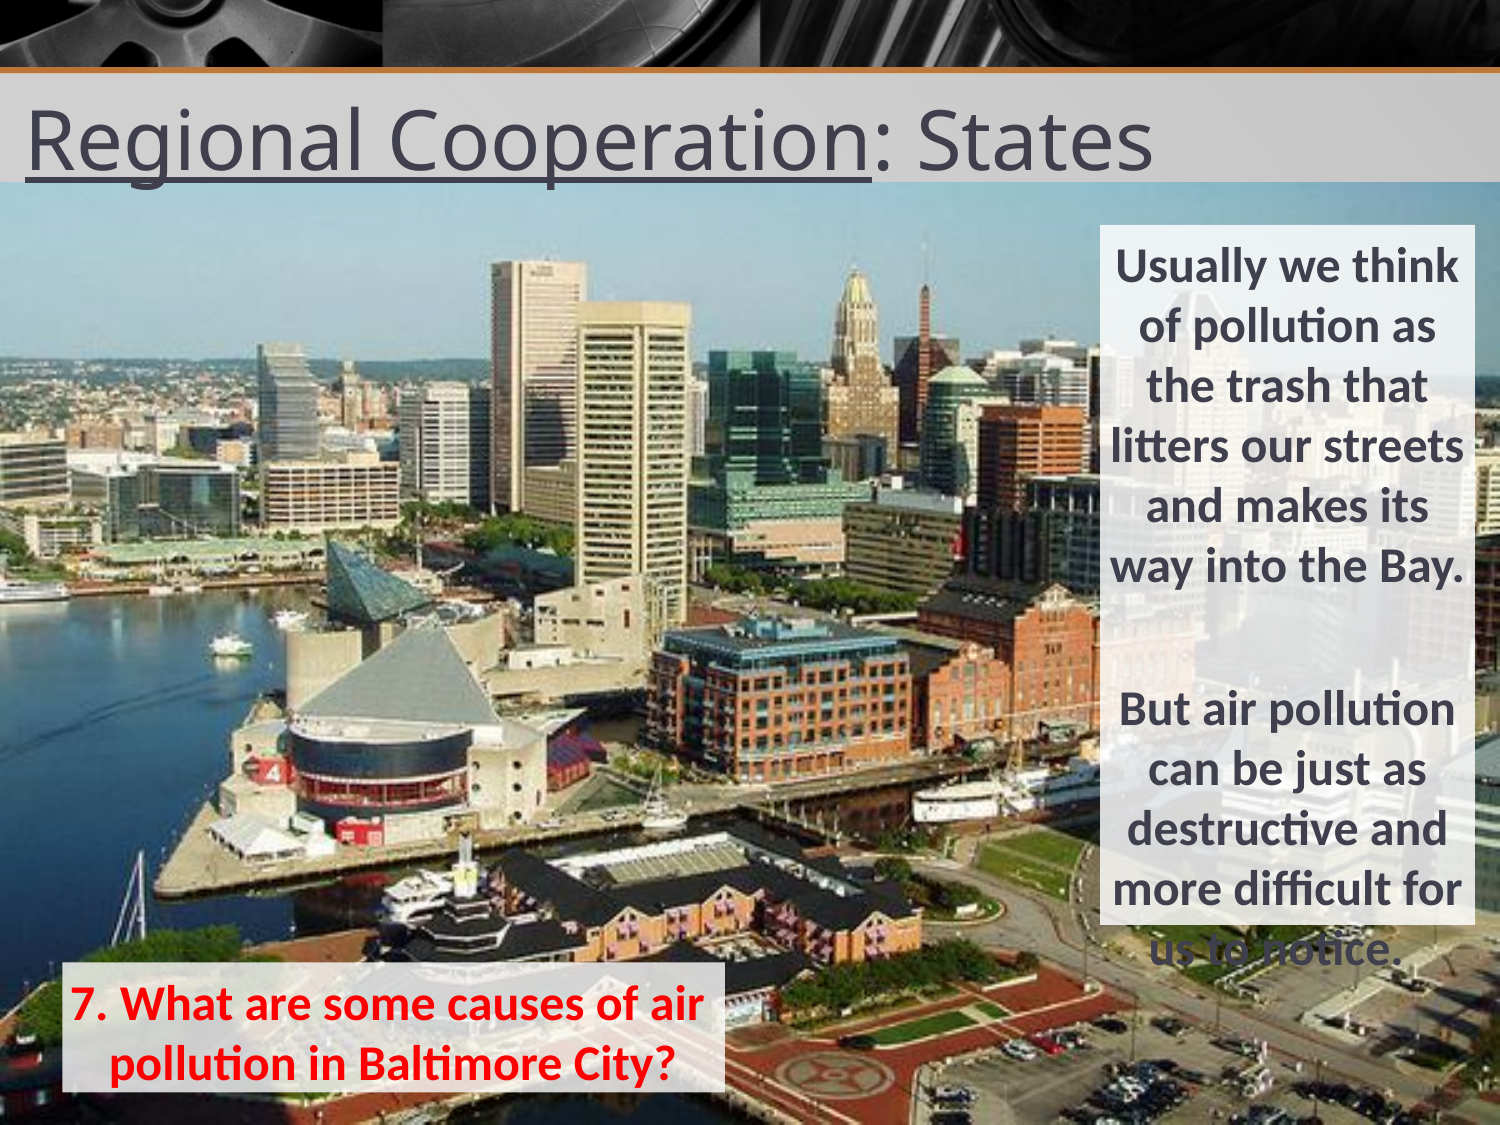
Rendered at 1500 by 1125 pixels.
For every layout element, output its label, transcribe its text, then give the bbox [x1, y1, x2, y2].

picture [0, 0, 1500, 67]
picture [0, 182, 1500, 1125]
title Regional Cooperation: States [24, 62, 1375, 182]
